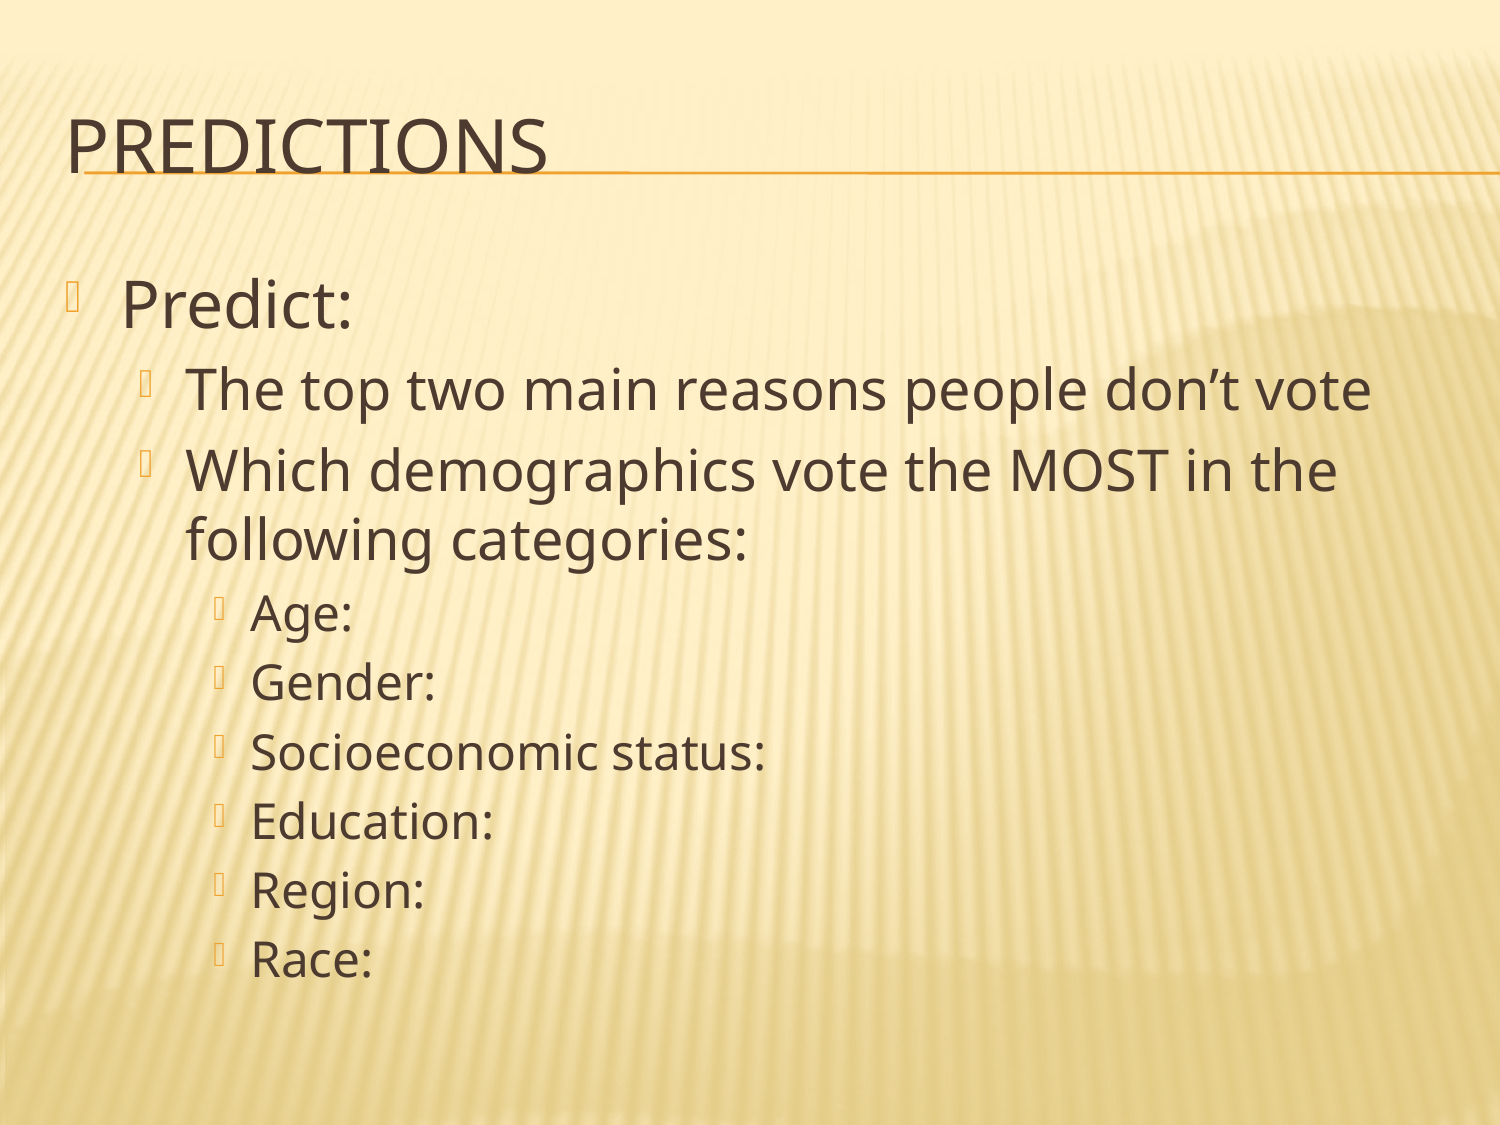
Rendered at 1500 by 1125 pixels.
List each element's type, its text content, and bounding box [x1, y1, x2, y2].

list Predict: The top two main reasons people don’t vote Which demographics vote the MOST in the following categories: Age: Gender: Socioeconomic status: Education: Region: Race: [50, 254, 1475, 998]
title Predictions [50, 75, 1475, 213]
